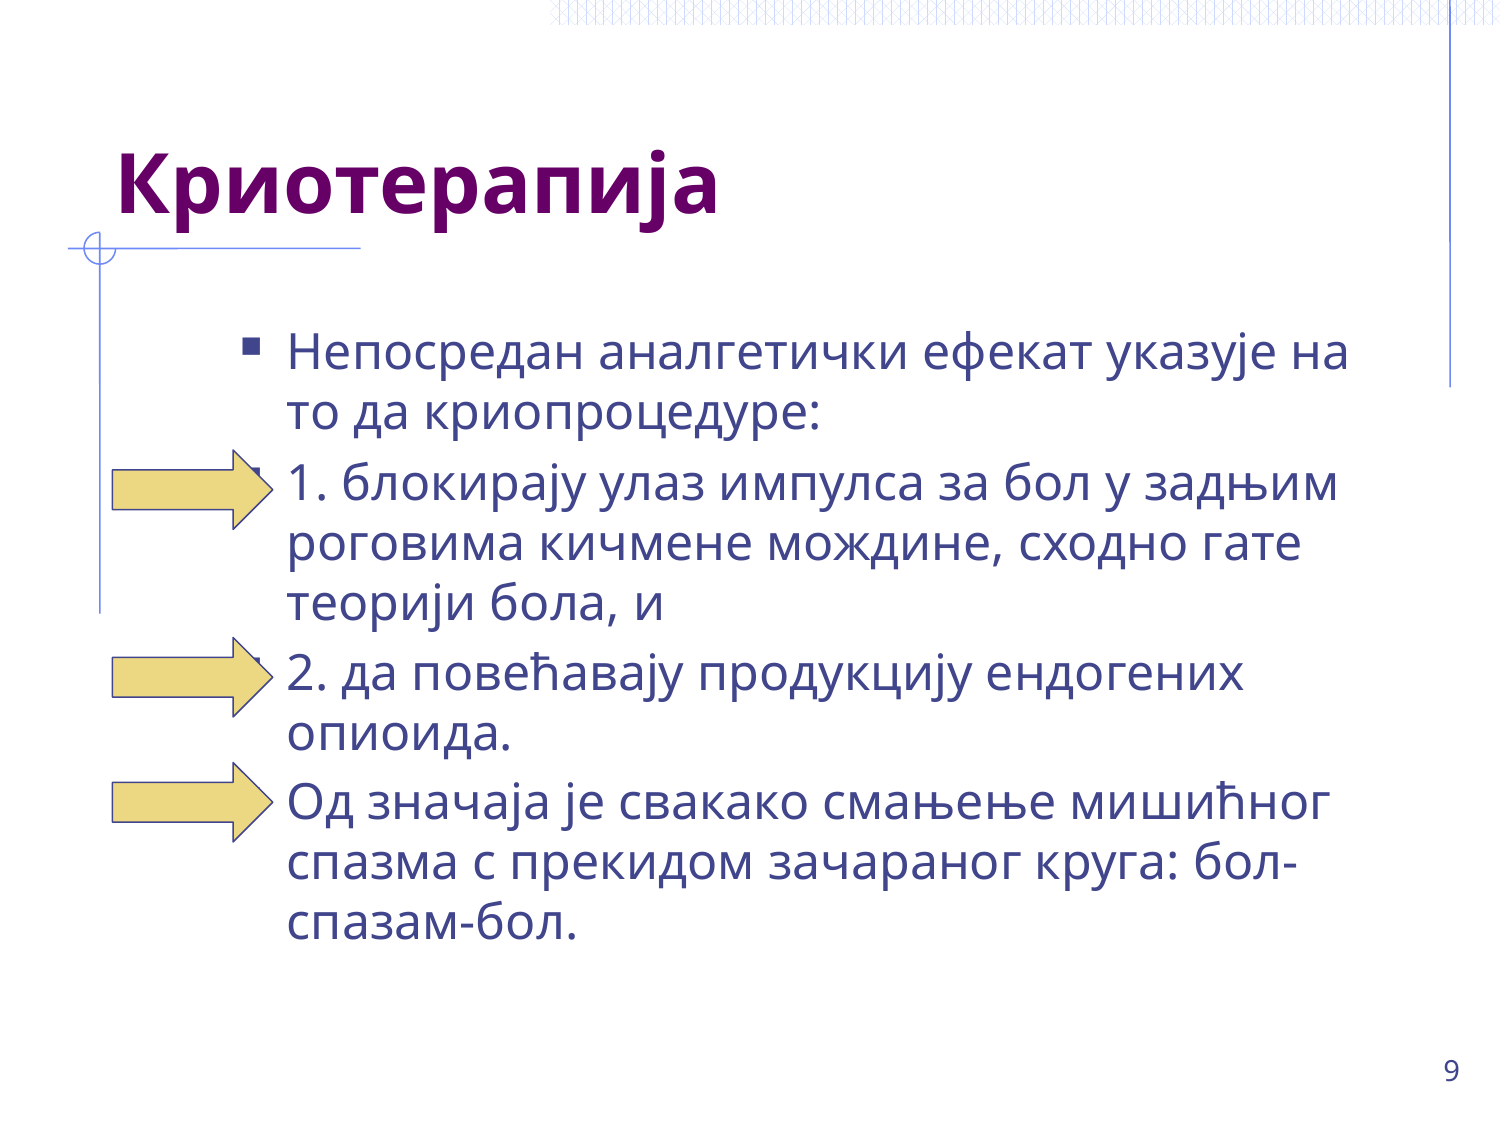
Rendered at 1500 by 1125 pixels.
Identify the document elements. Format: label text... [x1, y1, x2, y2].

text_box [112, 450, 273, 530]
title Криотерапија [99, 49, 1376, 238]
text_box [112, 637, 273, 717]
list Непосредан аналгетички ефекат указује на то да криопроцедуре: 1. блокирају улаз импулса за бол у задњим роговима кичмене мождине, сходно гате теорији бола, и 2. да повећавају продукцију ендогених опиоида. Од значаја је свакако смањење мишићног спазма с прекидом зачараног круга: бол-спазам-бол. [149, 312, 1426, 988]
slide_number 9 [1162, 1025, 1475, 1100]
text_box [112, 762, 273, 842]
